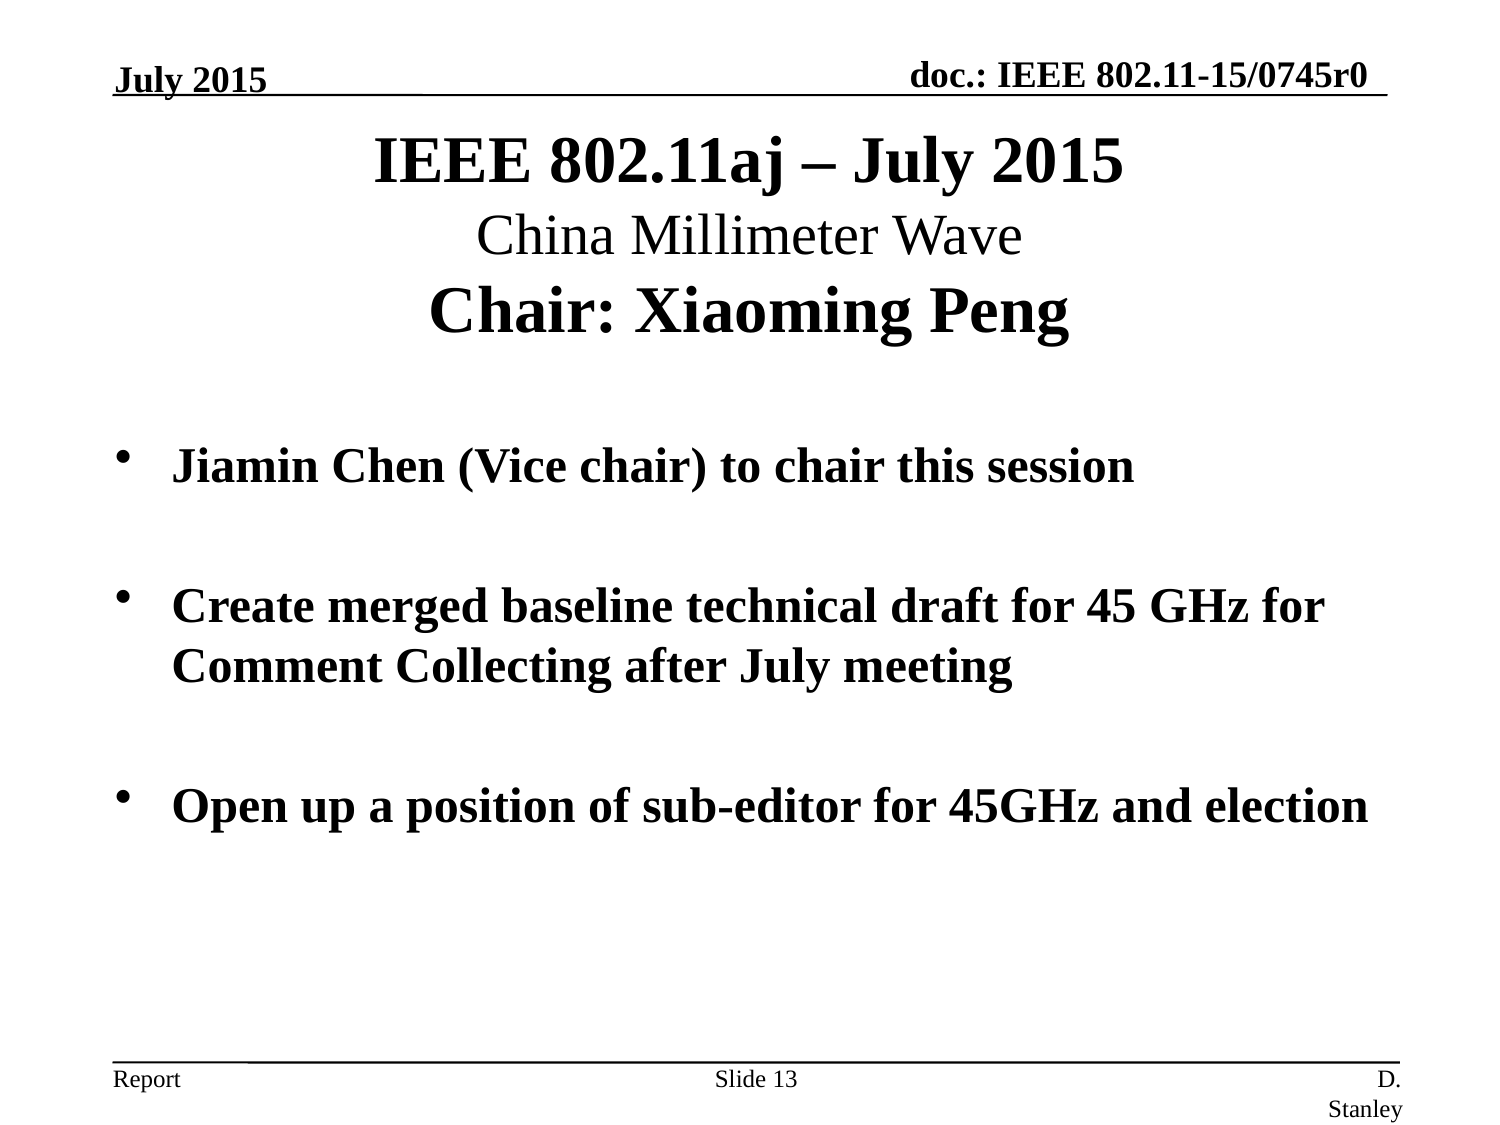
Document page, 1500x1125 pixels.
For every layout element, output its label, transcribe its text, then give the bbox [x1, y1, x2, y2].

title IEEE 802.11aj – July 2015 China Millimeter Wave Chair: Xiaoming Peng [112, 125, 1388, 338]
footer D. Stanley, HP-Aruba Networks [1325, 1062, 1402, 1093]
slide_number Slide 13 [712, 1062, 800, 1093]
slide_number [114, 54, 269, 100]
list Jiamin Chen (Vice chair) to chair this session Create merged baseline technical draft for 45 GHz for Comment Collecting after July meeting Open up a position of sub-editor for 45GHz and election [99, 425, 1450, 1050]
